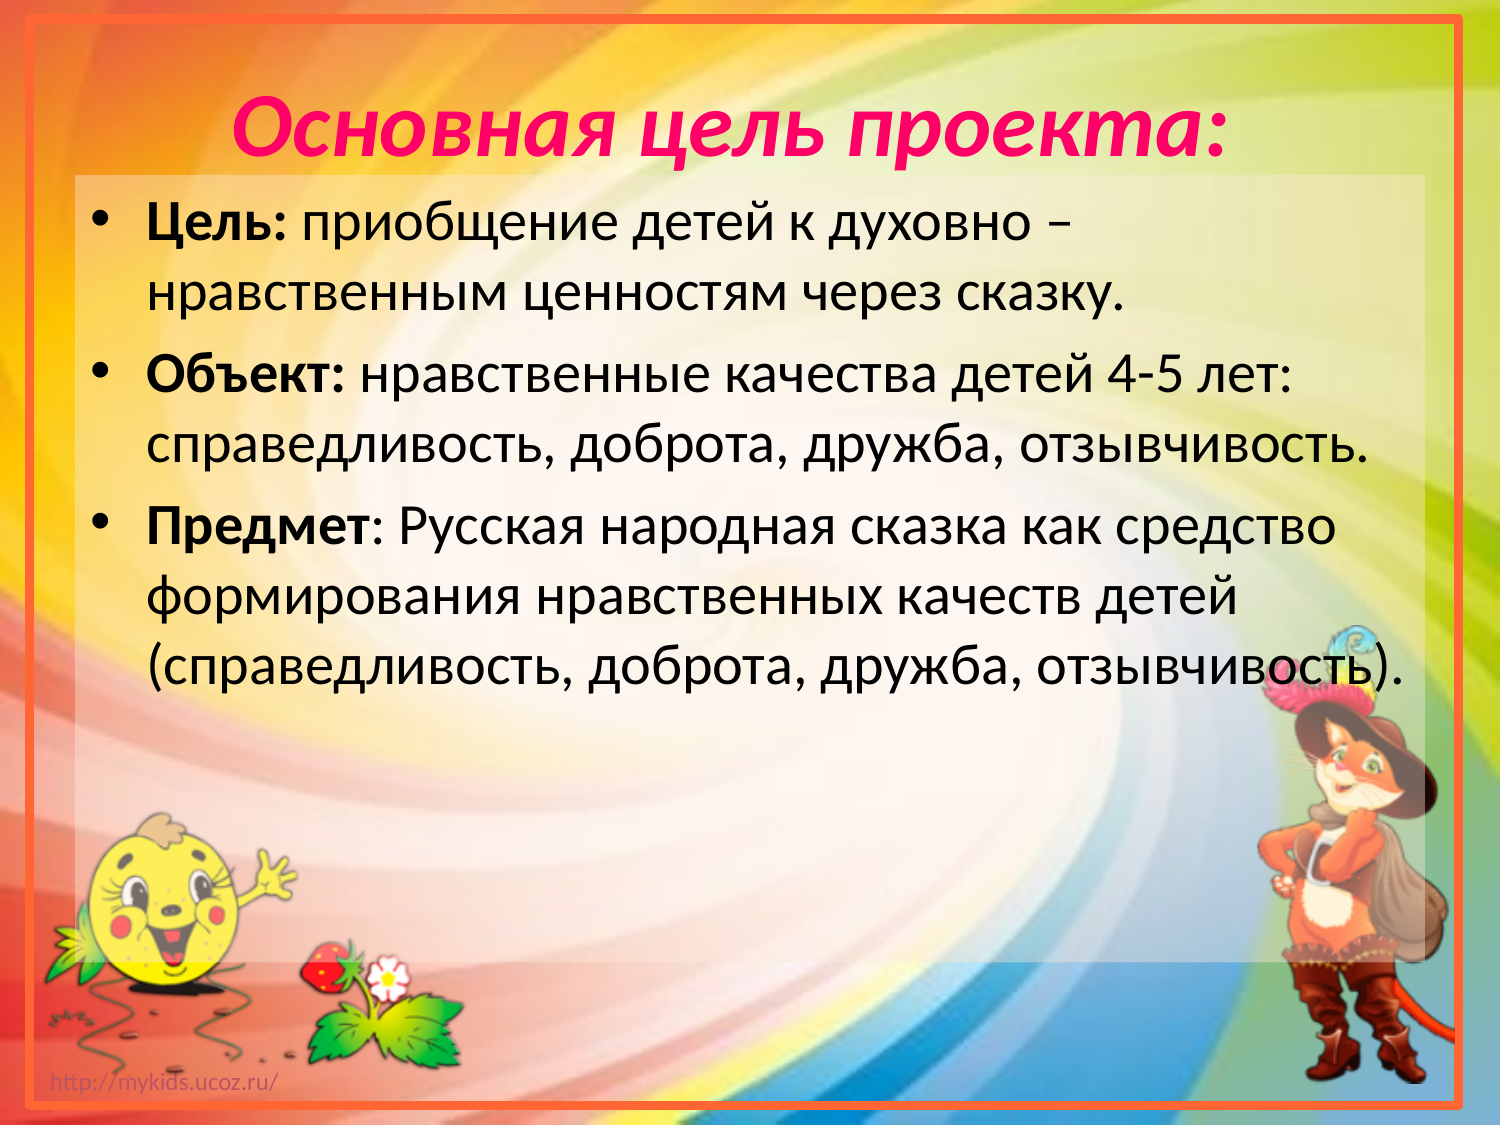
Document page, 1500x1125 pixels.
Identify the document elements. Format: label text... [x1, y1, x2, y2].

picture [0, 0, 1500, 1125]
picture [34, 24, 1455, 1101]
list Цель: приобщение детей к духовно – нравственным ценностям через сказку. Объект: нравственные качества детей 4-5 лет: справедливость, доброта, дружба, отзывчивость. Предмет: Русская народная сказка как средство формирования нравственных качеств детей (справедливость, доброта, дружба, отзывчивость). [74, 174, 1426, 963]
title Основная цель проекта: [76, 54, 1428, 185]
